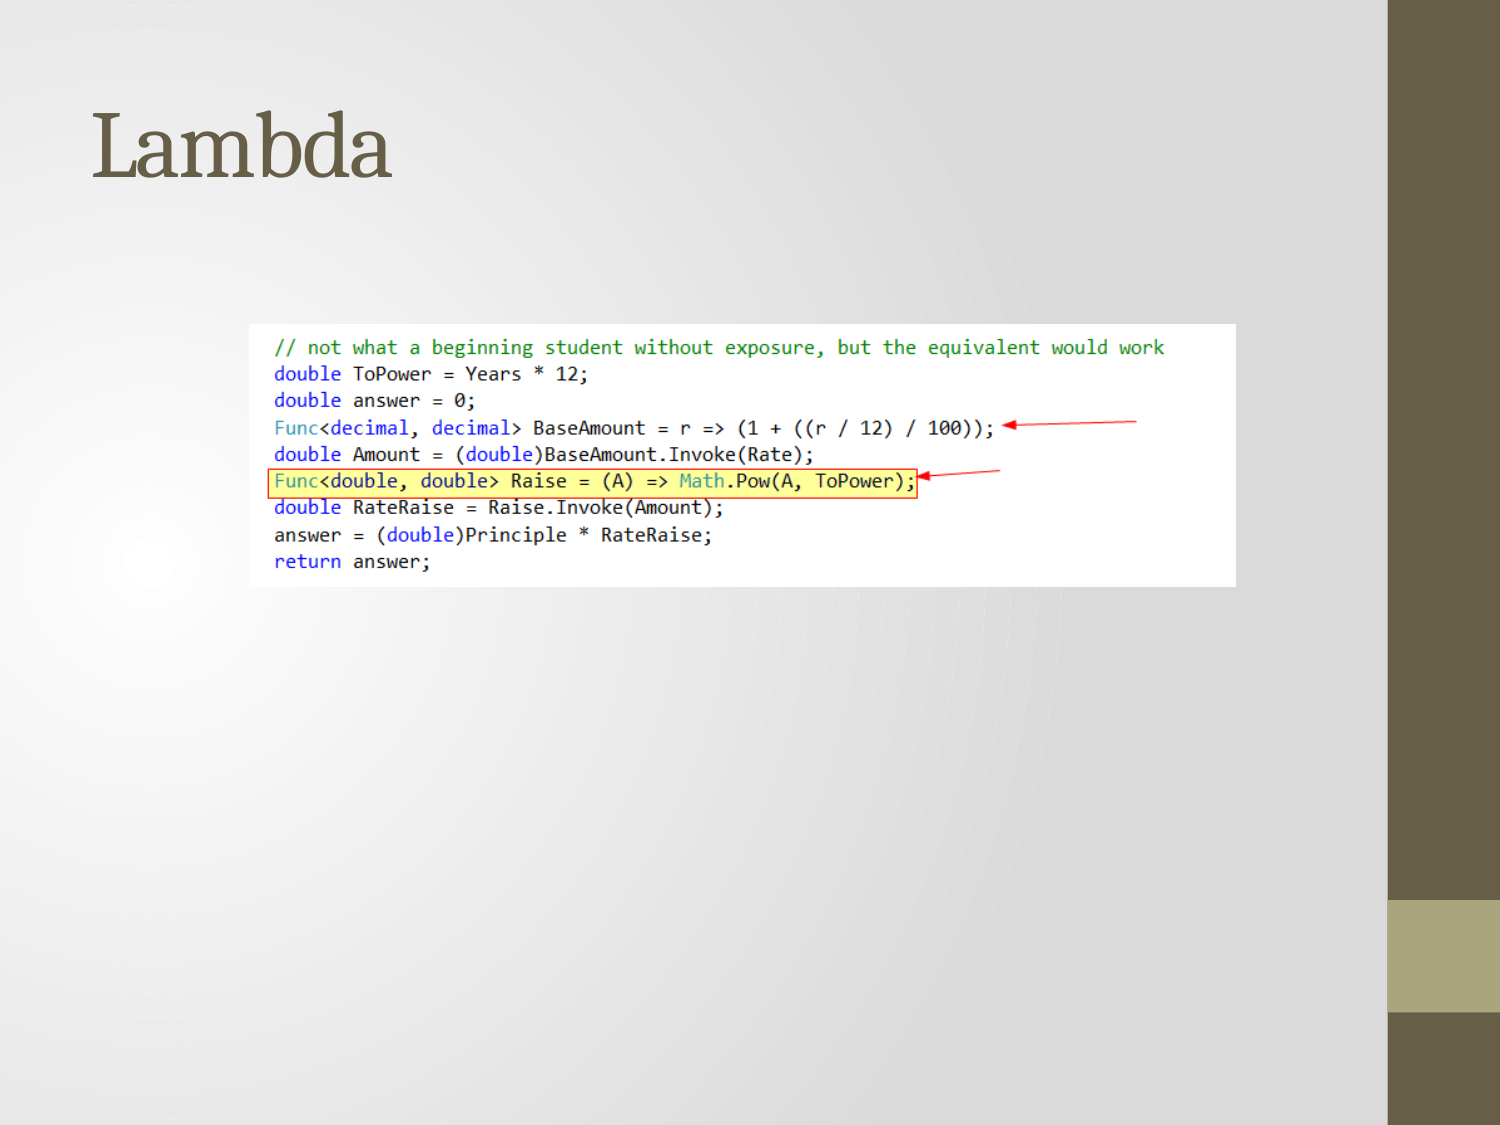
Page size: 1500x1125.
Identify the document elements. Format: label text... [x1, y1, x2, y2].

title Lambda [75, 45, 1325, 233]
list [249, 324, 1236, 587]
